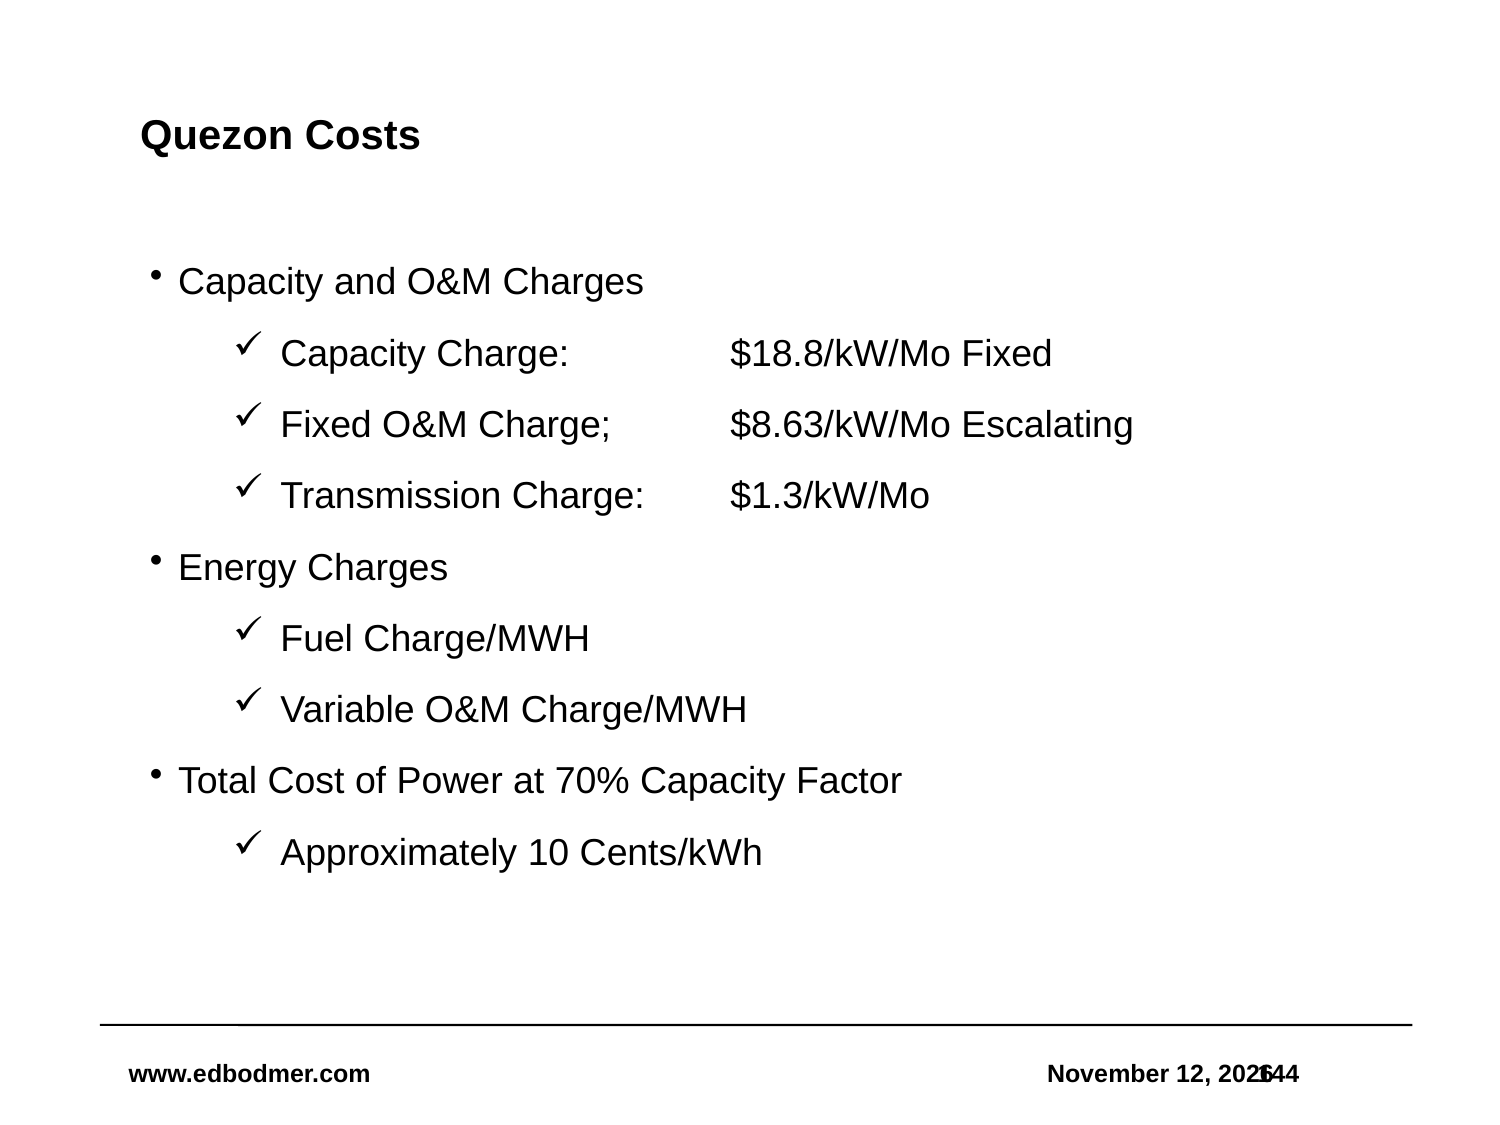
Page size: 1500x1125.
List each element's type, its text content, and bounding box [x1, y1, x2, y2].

title Quezon Costs [124, 99, 1288, 226]
list Capacity and O&M Charges Capacity Charge: $18.8/kW/Mo Fixed Fixed O&M Charge; $8.63/kW/Mo Escalating Transmission Charge: $1.3/kW/Mo Energy Charges Fuel Charge/MWH Variable O&M Charge/MWH Total Cost of Power at 70% Capacity Factor Approximately 10 Cents/kWh [124, 249, 1376, 1001]
